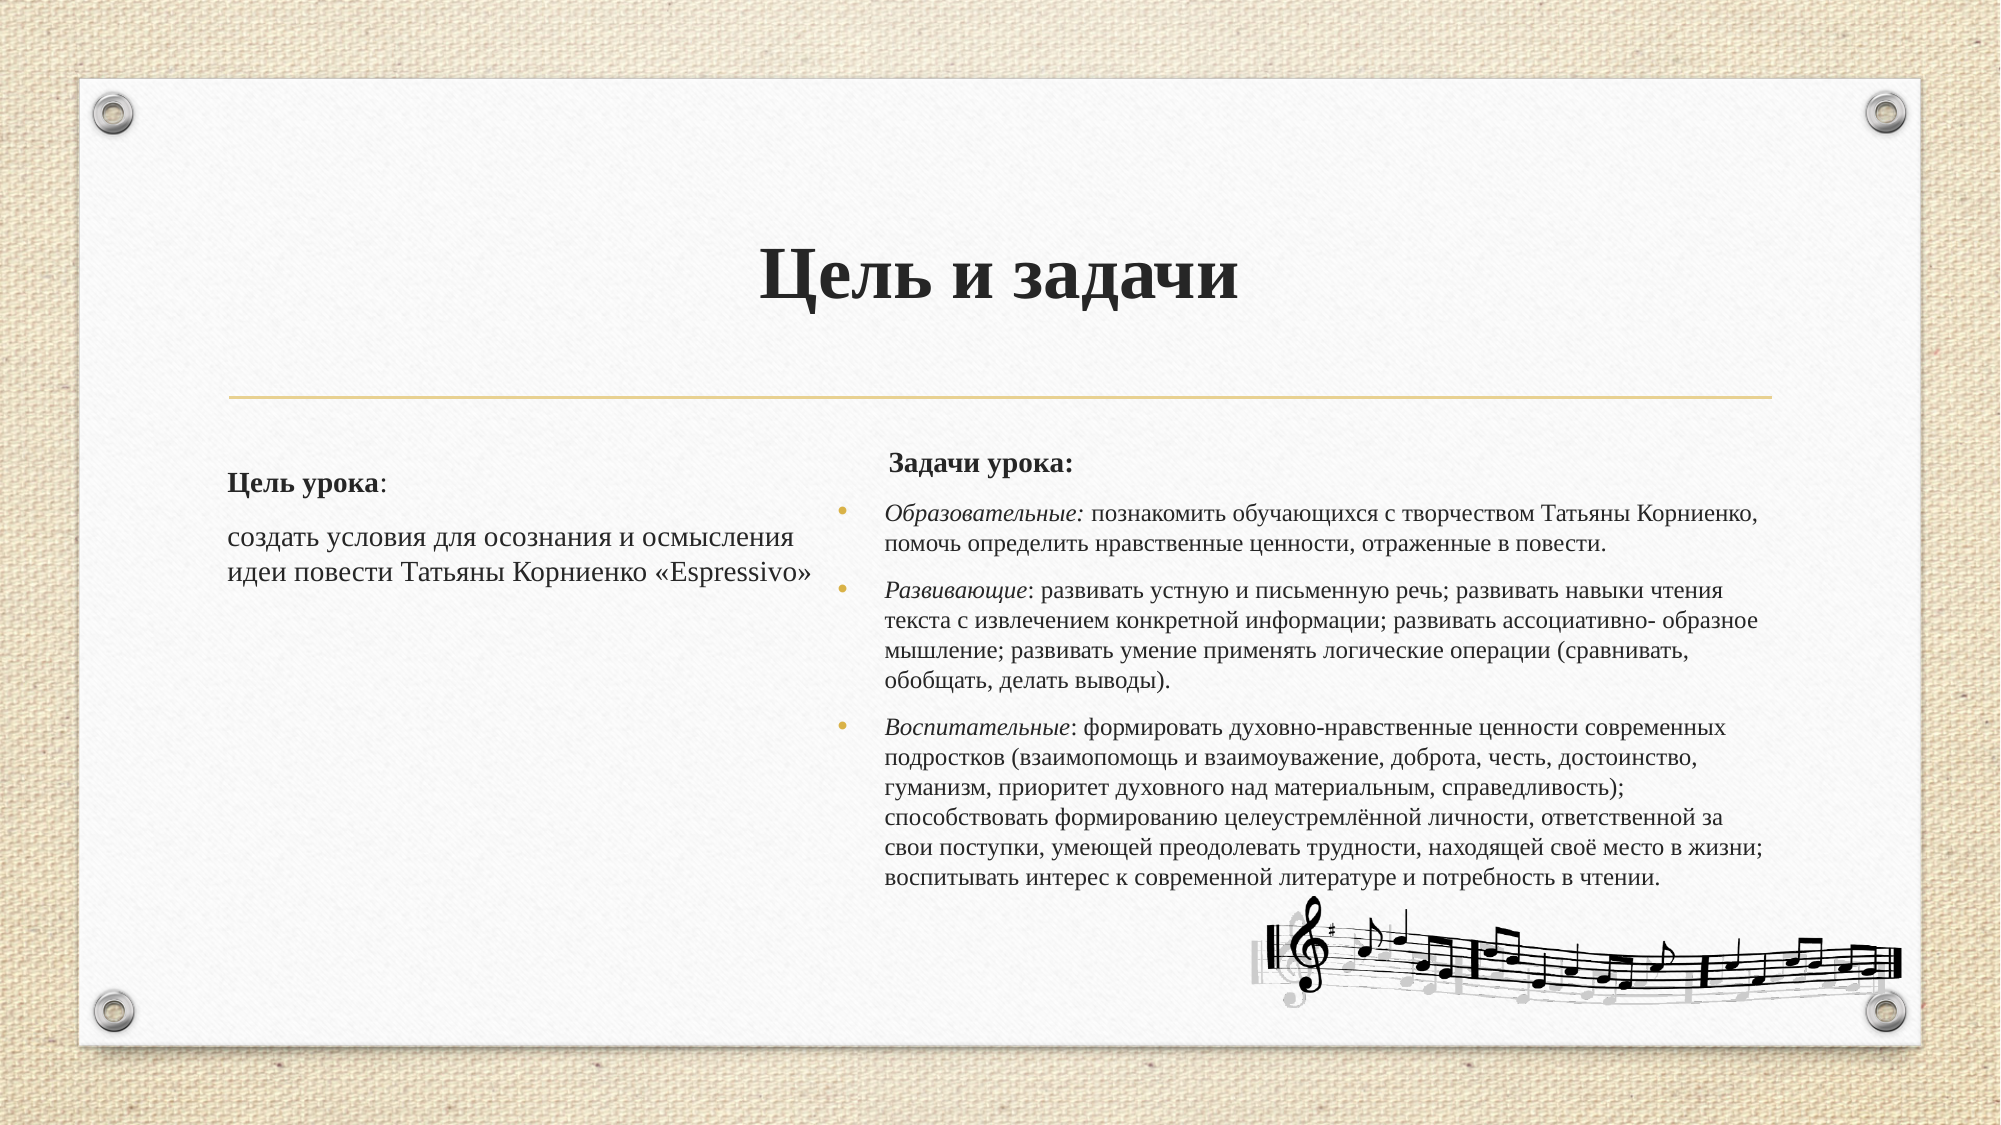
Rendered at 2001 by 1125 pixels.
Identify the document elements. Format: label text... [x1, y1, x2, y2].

list Цель урока: создать условия для осознания и осмысления идеи повести Татьяны Корниенко «Espressivo» [212, 456, 822, 964]
title Цель и задачи [212, 161, 1788, 375]
picture [0, 0, 2001, 1125]
list Задачи урока: Образовательные: познакомить обучающихся с творчеством Татьяны Корниенко, помочь определить нравственные ценности, отраженные в повести. Развивающие: развивать устную и письменную речь; развивать навыки чтения текста с извлечением конкретной информации; развивать ассоциативно- образное мышление; развивать умение применять логические операции (сравнивать, обобщать, делать выводы). Воспитательные: формировать духовно-нравственные ценности современных подростков (взаимопомощь и взаимоуважение, доброта, честь, достоинство, гуманизм, приоритет духовного над материальным, справедливость); способствовать формированию целеустремлённой личности, ответственной за свои поступки, умеющей преодолевать трудности, находящей своё место в жизни; воспитывать интерес к современной литературе и потребность в чтении. [822, 436, 1788, 964]
